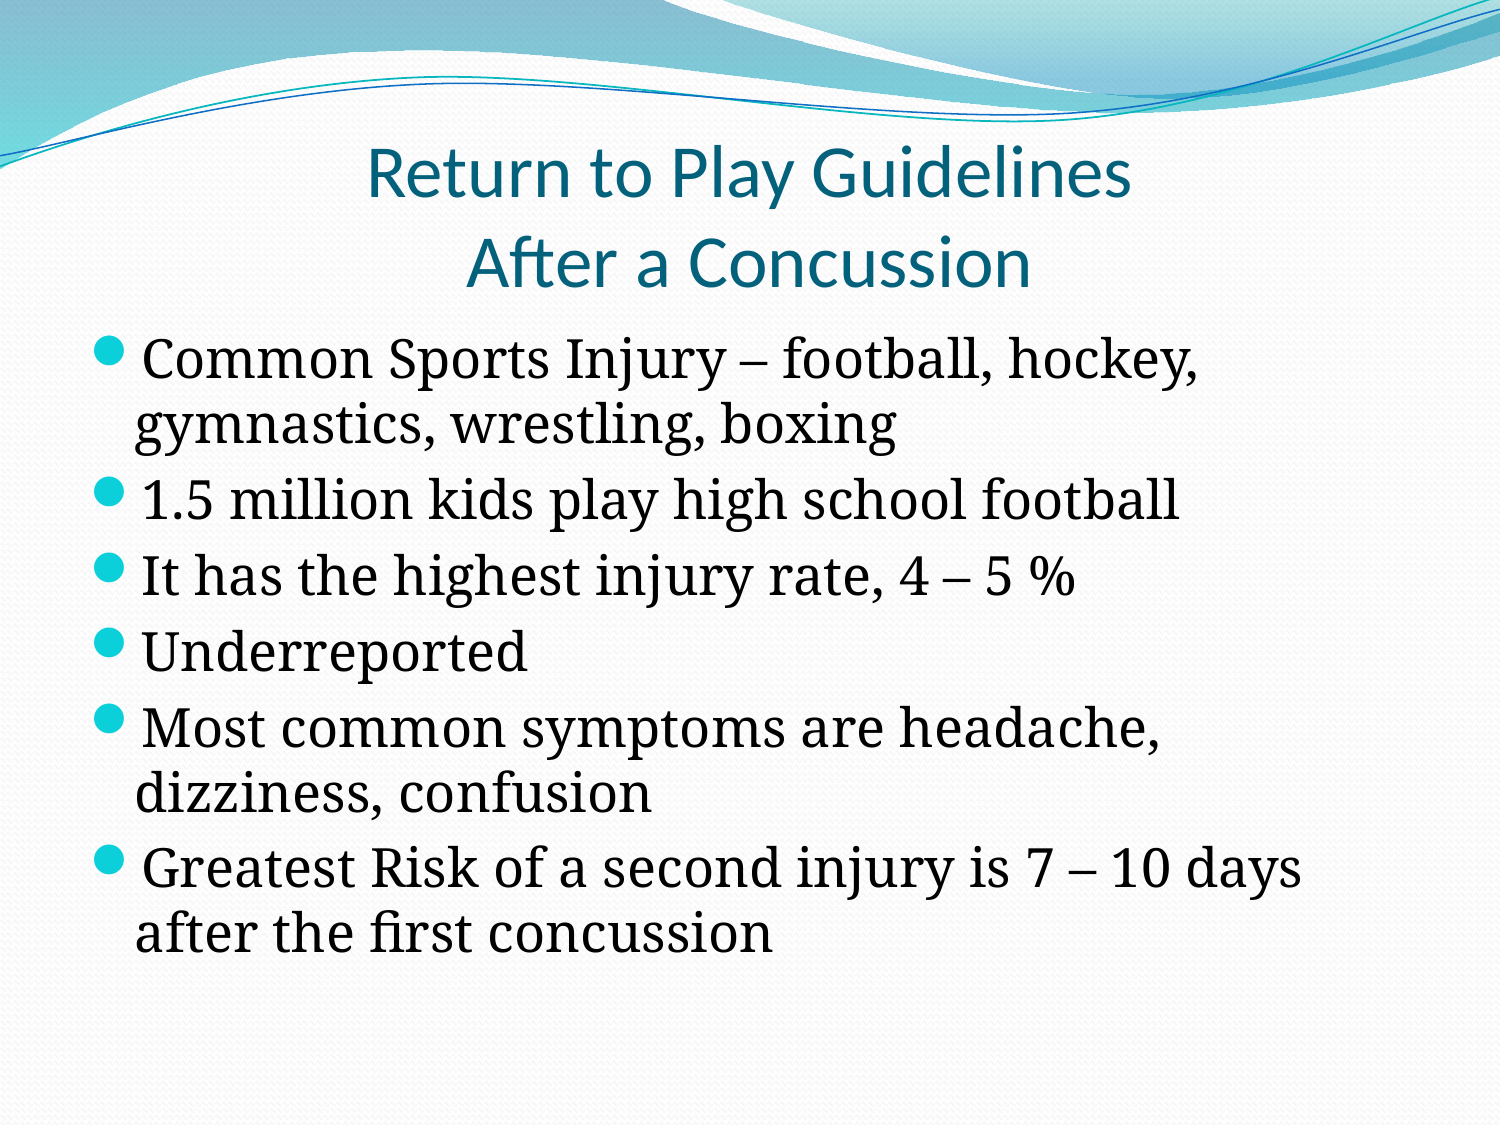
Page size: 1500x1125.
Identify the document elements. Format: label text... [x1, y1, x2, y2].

list Common Sports Injury – football, hockey, gymnastics, wrestling, boxing 1.5 million kids play high school football It has the highest injury rate, 4 – 5 % Underreported Most common symptoms are headache, dizziness, confusion Greatest Risk of a second injury is 7 – 10 days after the first concussion [75, 317, 1425, 1038]
title Return to Play Guidelines After a Concussion [75, 115, 1425, 303]
